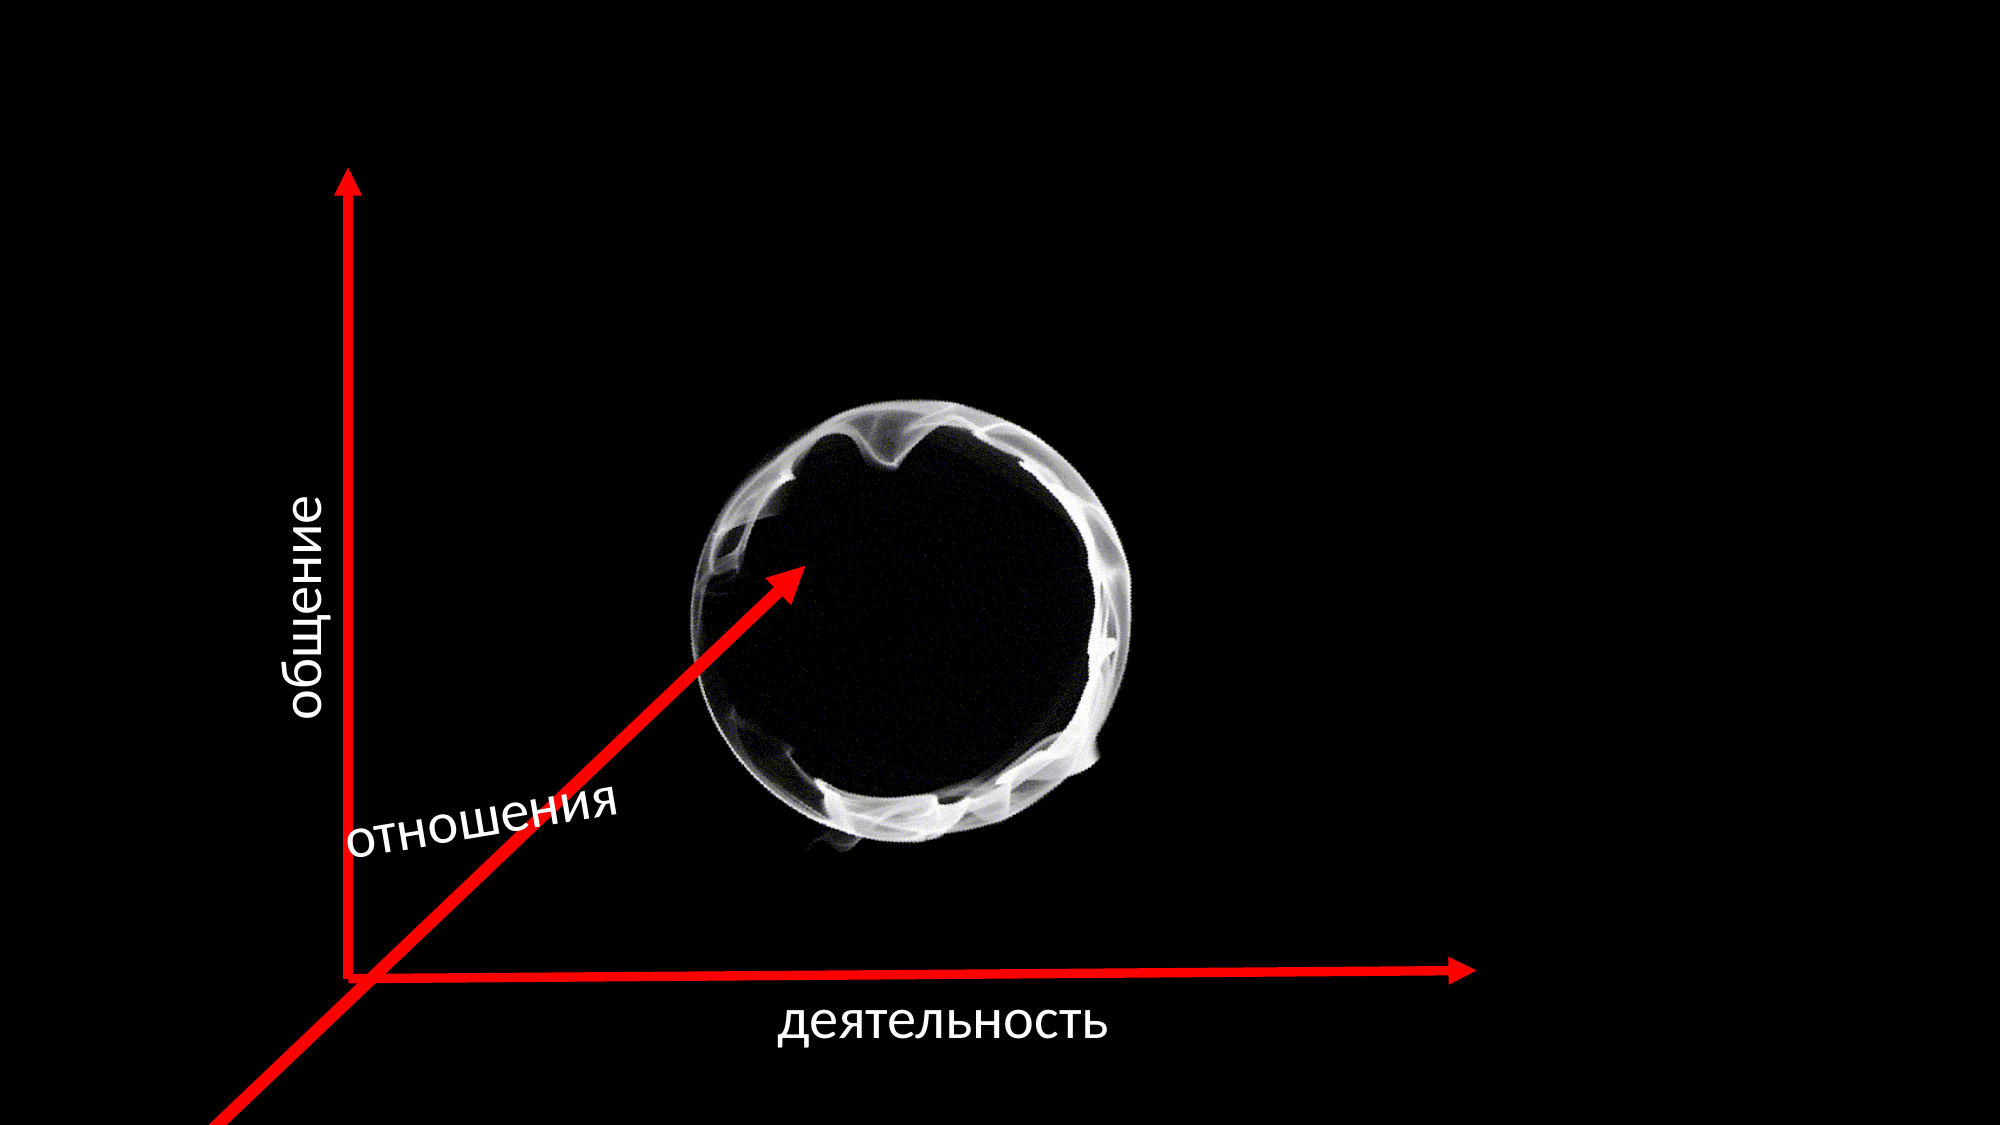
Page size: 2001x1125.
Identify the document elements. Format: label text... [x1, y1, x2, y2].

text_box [176, 565, 806, 1125]
text_box деятельность [806, 979, 1125, 1058]
picture [511, 220, 1315, 970]
text_box общение [255, 410, 340, 565]
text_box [806, 970, 1477, 979]
